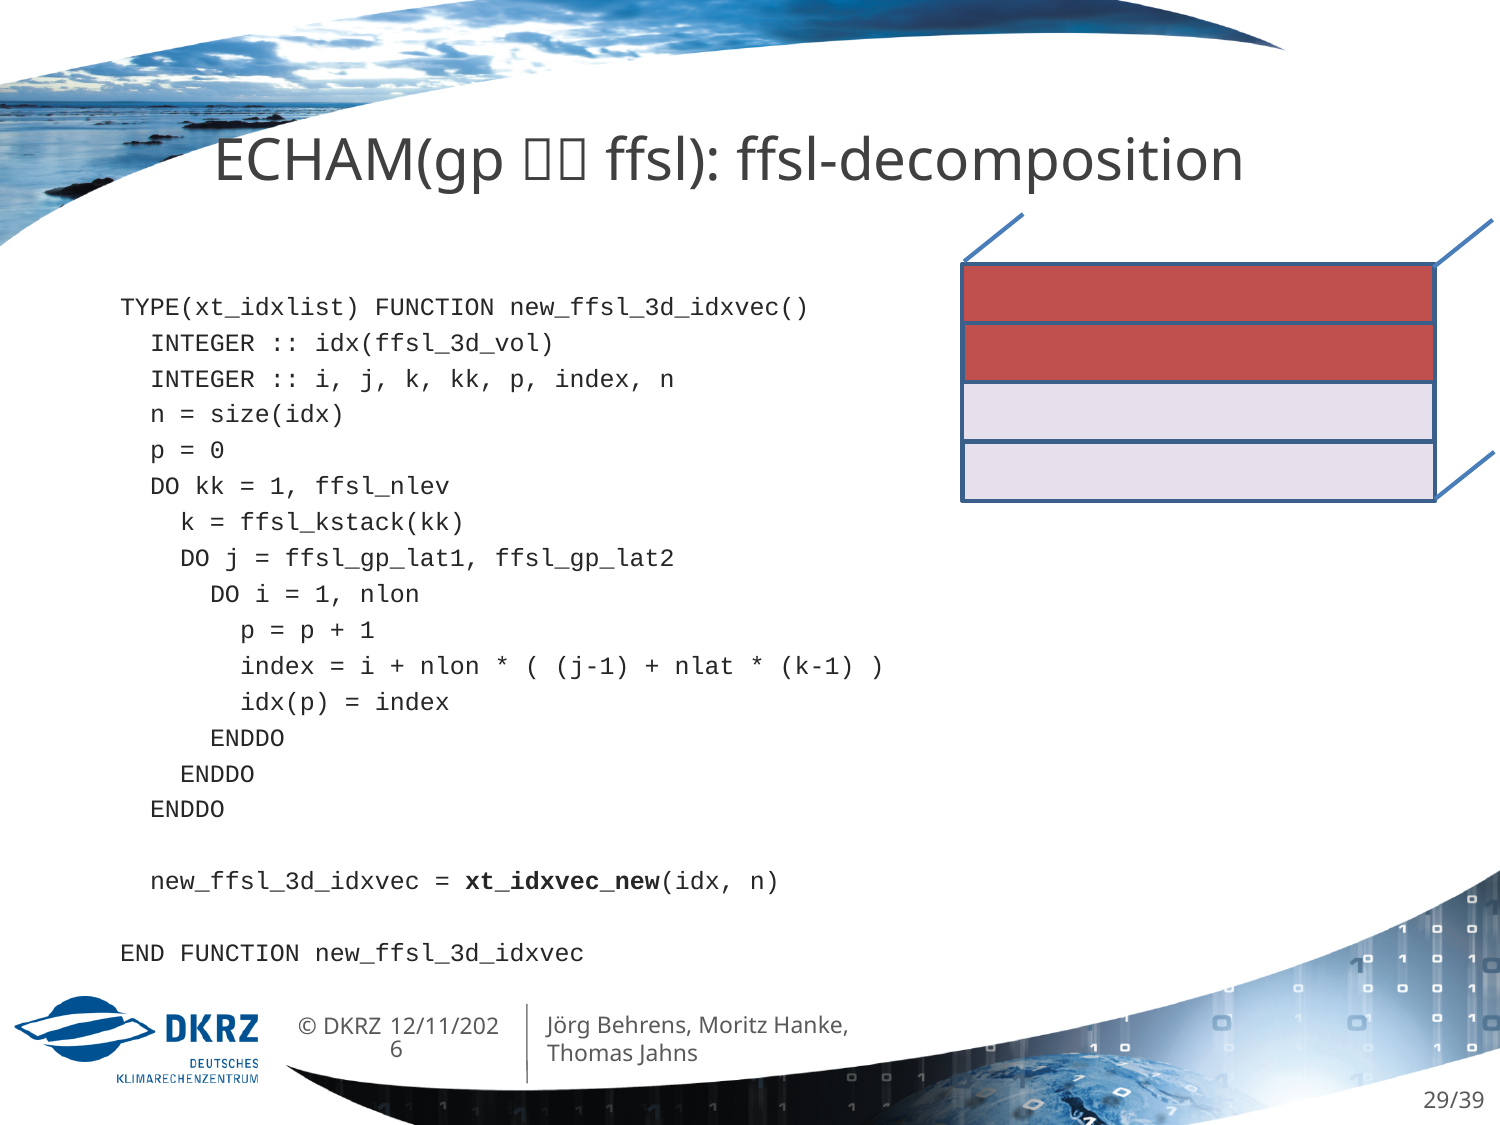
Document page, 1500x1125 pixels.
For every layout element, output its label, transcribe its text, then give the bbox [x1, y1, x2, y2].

text_box [960, 380, 1437, 440]
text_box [1434, 451, 1495, 500]
text_box [960, 440, 1437, 503]
text_box [960, 321, 1437, 380]
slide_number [375, 1004, 528, 1052]
picture [14, 996, 258, 1083]
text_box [1433, 219, 1493, 268]
footer Jörg Behrens, Moritz Hanke, Thomas Jahns [532, 1003, 884, 1082]
picture [0, 0, 1288, 246]
text_box [960, 262, 1437, 321]
slide_number 29 [1333, 1078, 1465, 1125]
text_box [963, 213, 1024, 262]
title ECHAM(gp  ffsl): ffsl-decomposition [88, 70, 1372, 244]
list TYPE(xt_idxlist) FUNCTION new_ffsl_3d_idxvec() INTEGER :: idx(ffsl_3d_vol) INTEGER :: i, j, k, kk, p, index, n n = size(idx) p = 0 DO kk = 1, ffsl_nlev k = ffsl_kstack(kk) DO j = ffsl_gp_lat1, ffsl_gp_lat2 DO i = 1, nlon p = p + 1 index = i + nlon * ( (j-1) + nlat * (k-1) ) idx(p) = index ENDDO ENDDO ENDDO new_ffsl_3d_idxvec = xt_idxvec_new(idx, n) END FUNCTION new_ffsl_3d_idxvec [74, 210, 1426, 985]
picture [285, 867, 1500, 1125]
